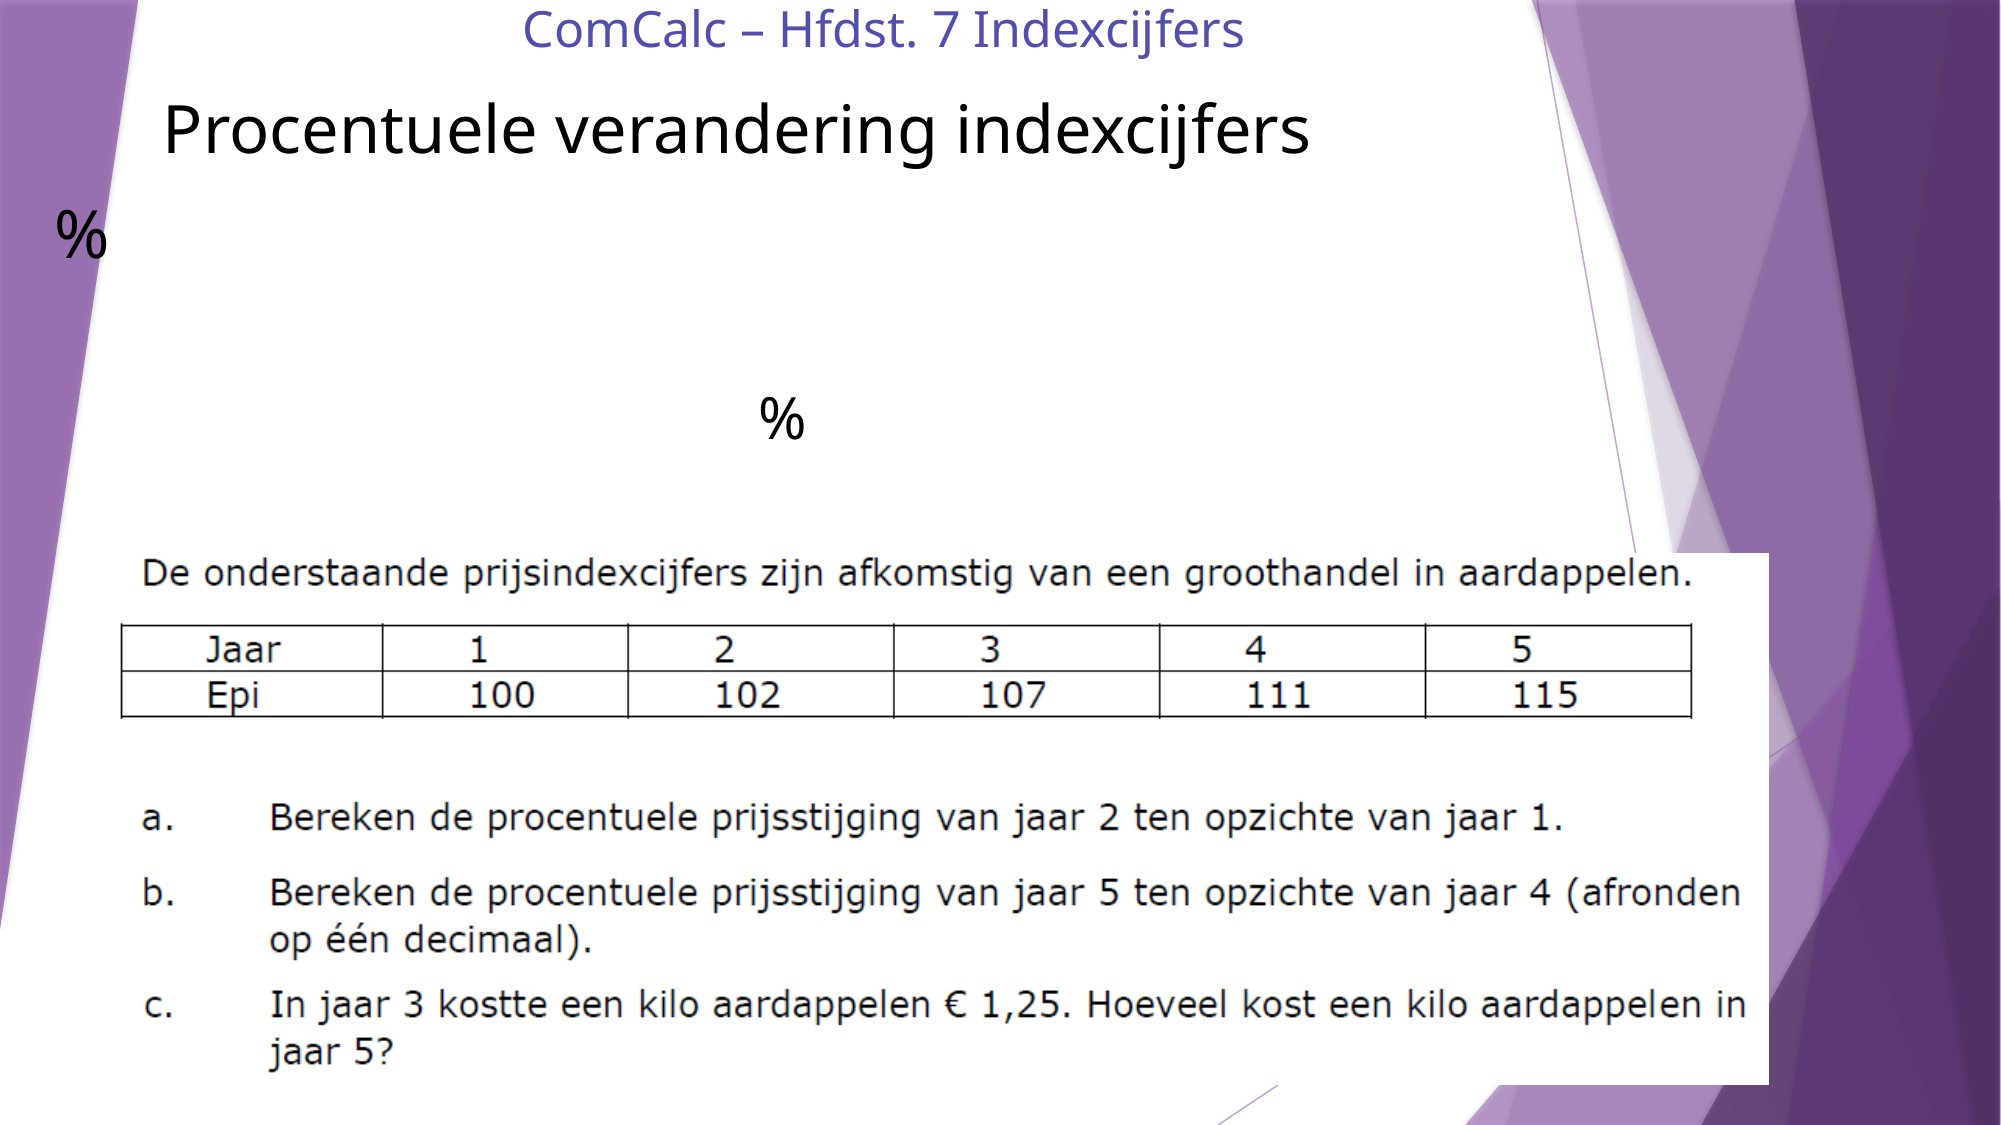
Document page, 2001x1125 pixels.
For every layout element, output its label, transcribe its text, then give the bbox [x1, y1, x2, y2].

text_box Procentuele verandering indexcijfers [148, 79, 1562, 174]
text_box ComCalc – Hfdst. 7 Indexcijfers [0, 0, 1769, 66]
picture [106, 553, 1769, 1086]
